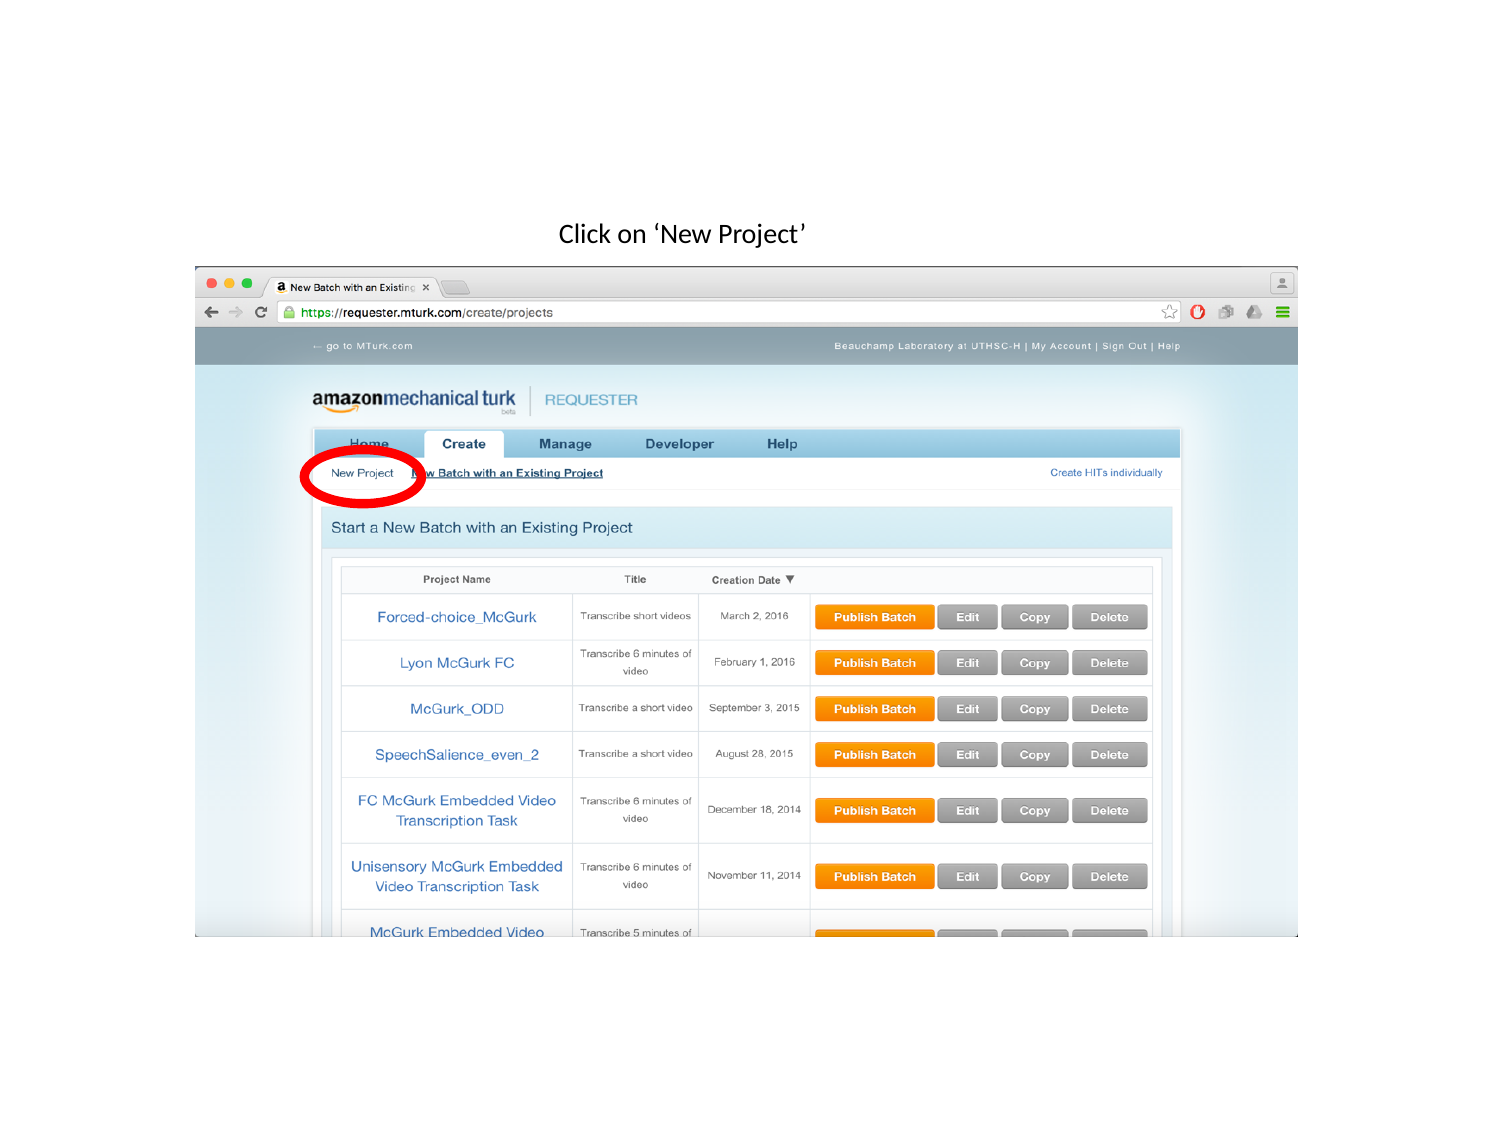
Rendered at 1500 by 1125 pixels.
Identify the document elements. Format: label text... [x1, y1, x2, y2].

text_box Click on ‘New Project’ [544, 207, 1500, 257]
picture [195, 266, 1298, 937]
